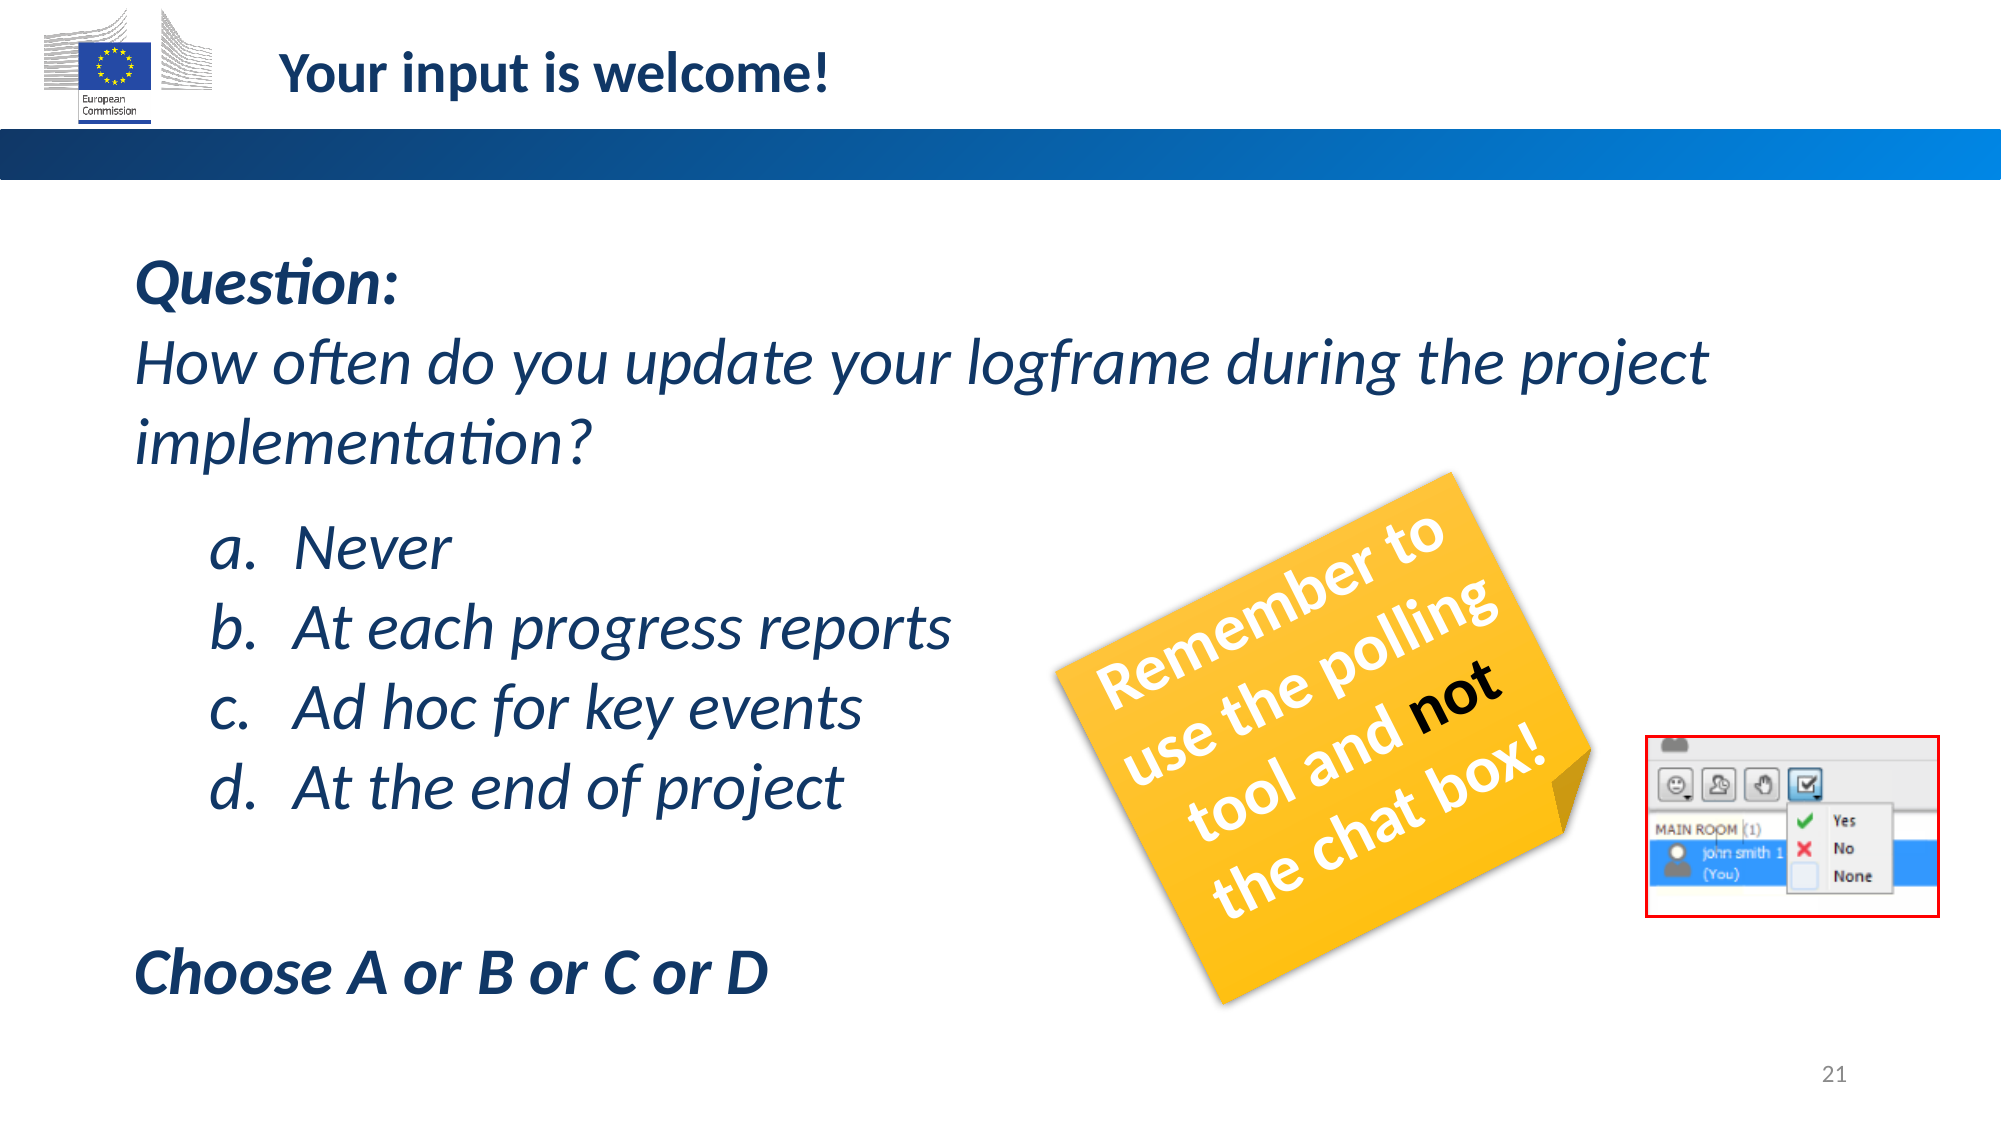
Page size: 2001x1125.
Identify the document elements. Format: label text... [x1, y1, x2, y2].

text_box Your input is welcome! [264, 27, 1690, 112]
slide_number 21 [1412, 1042, 1863, 1103]
text_box Question: How often do you update your logframe during the project implementation? Never At each progress reports Ad hoc for key events At the end of project Choose A or B or C or D [119, 230, 1834, 1015]
picture [44, 8, 212, 124]
picture [1647, 738, 1937, 915]
text_box Remember to use the polling tool and not the chat box! [1055, 472, 1591, 1005]
